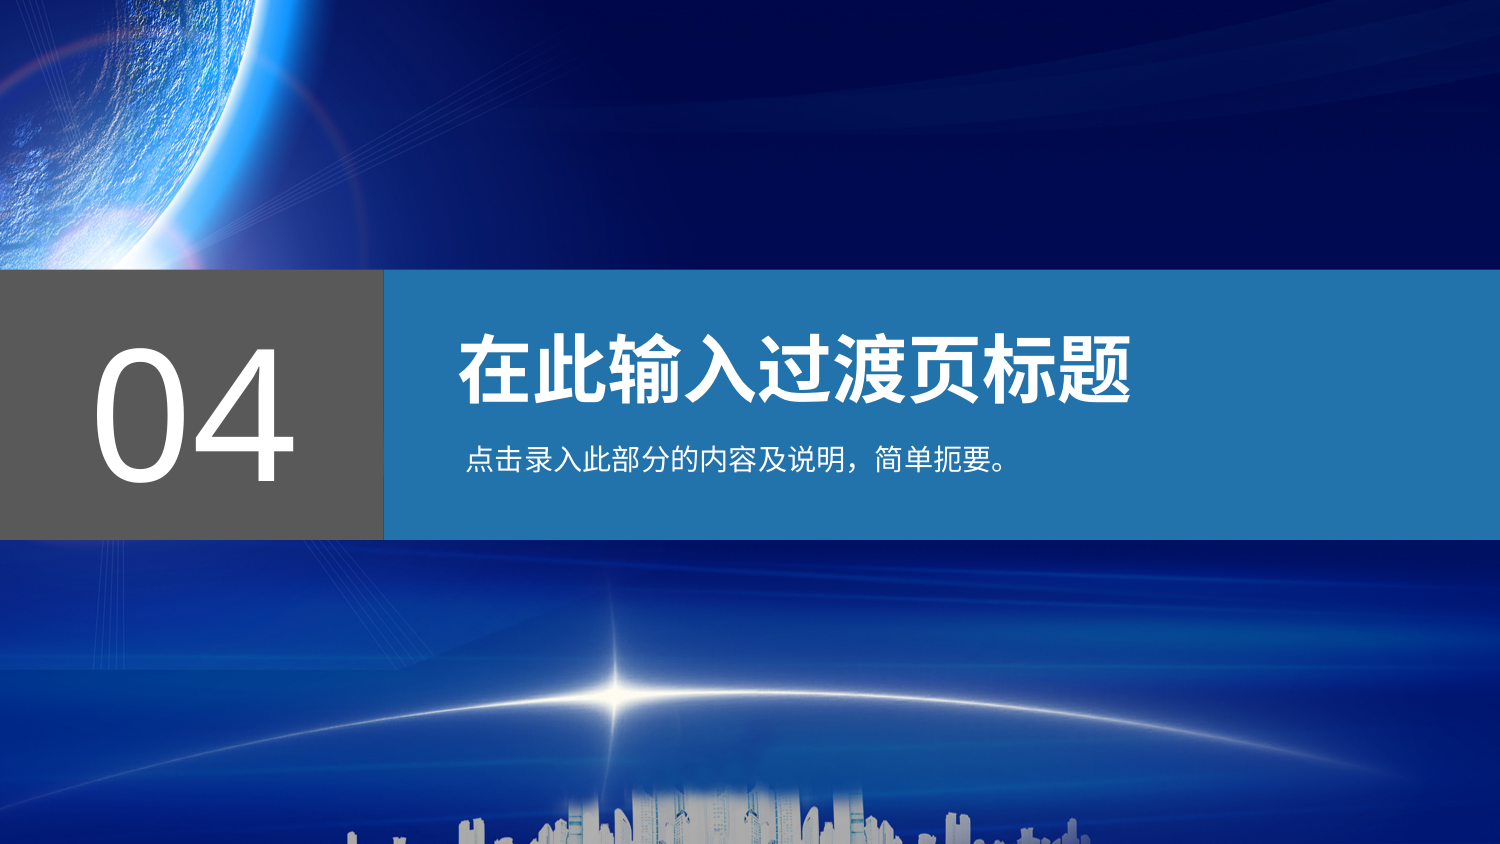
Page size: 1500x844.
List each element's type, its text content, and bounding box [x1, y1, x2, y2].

text_box [386, 269, 1500, 540]
text_box 点击录入此部分的内容及说明，简单扼要。 [450, 433, 1240, 484]
text_box [0, 267, 386, 542]
text_box 在此输入过渡页标题 [442, 315, 1240, 421]
text_box 04 [73, 290, 313, 526]
picture [0, 0, 1500, 269]
picture [0, 540, 1500, 844]
